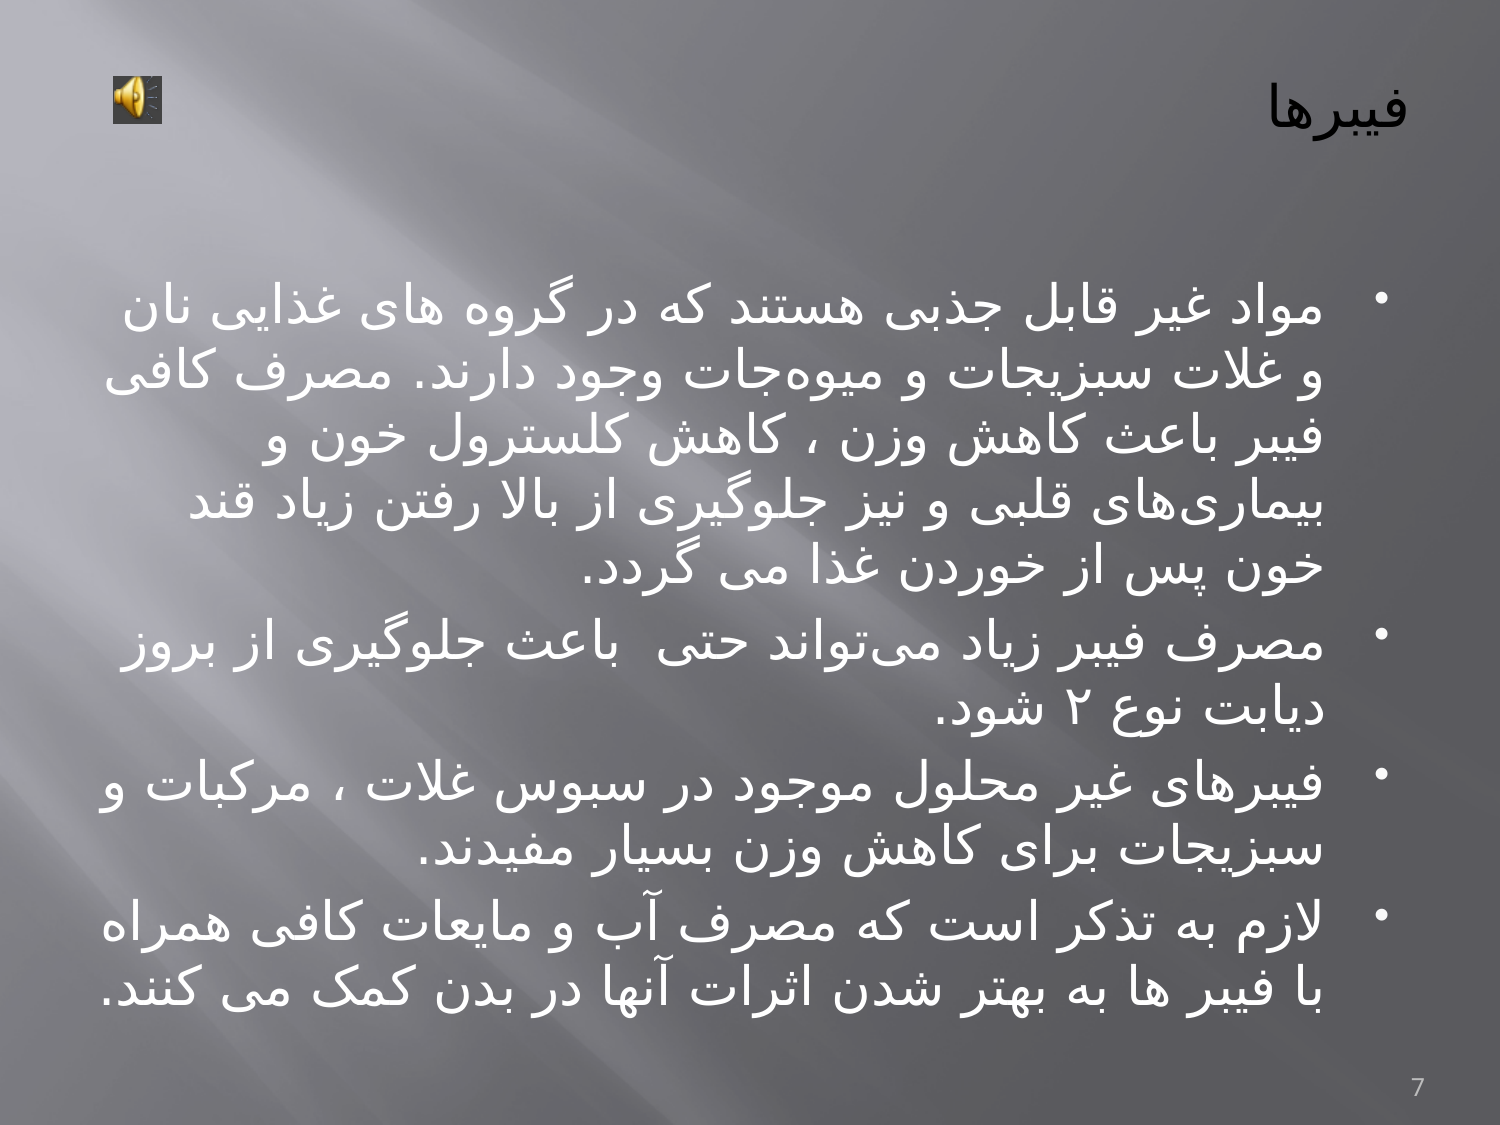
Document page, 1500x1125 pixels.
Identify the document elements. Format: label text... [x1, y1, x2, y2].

picture [112, 74, 163, 126]
title فیبرها [75, 45, 1425, 233]
slide_number 7 [1299, 1052, 1425, 1113]
list مواد غیر قابل جذبی هستند که در گروه های غذایی نان و غلات سبزیجات و میوه‌جات وجود دارند. مصرف کافی فیبر باعث کاهش وزن ، کاهش کلسترول خون و بیماری‌های قلبی و نیز جلوگیری از بالا رفتن زیاد قند خون پس از خوردن غذا می گردد. مصرف فیبر زیاد می‌تواند حتی باعث جلوگیری از بروز دیابت نوع ۲ شود. فیبرهای غیر محلول موجود در سبوس غلات ، مرکبات و سبزیجات برای کاهش وزن بسیار مفیدند. لازم به تذکر است که مصرف آب و مایعات کافی همراه با فیبر ها به بهتر شدن اثرات آنها در بدن کمک می کنند. [75, 262, 1425, 1035]
